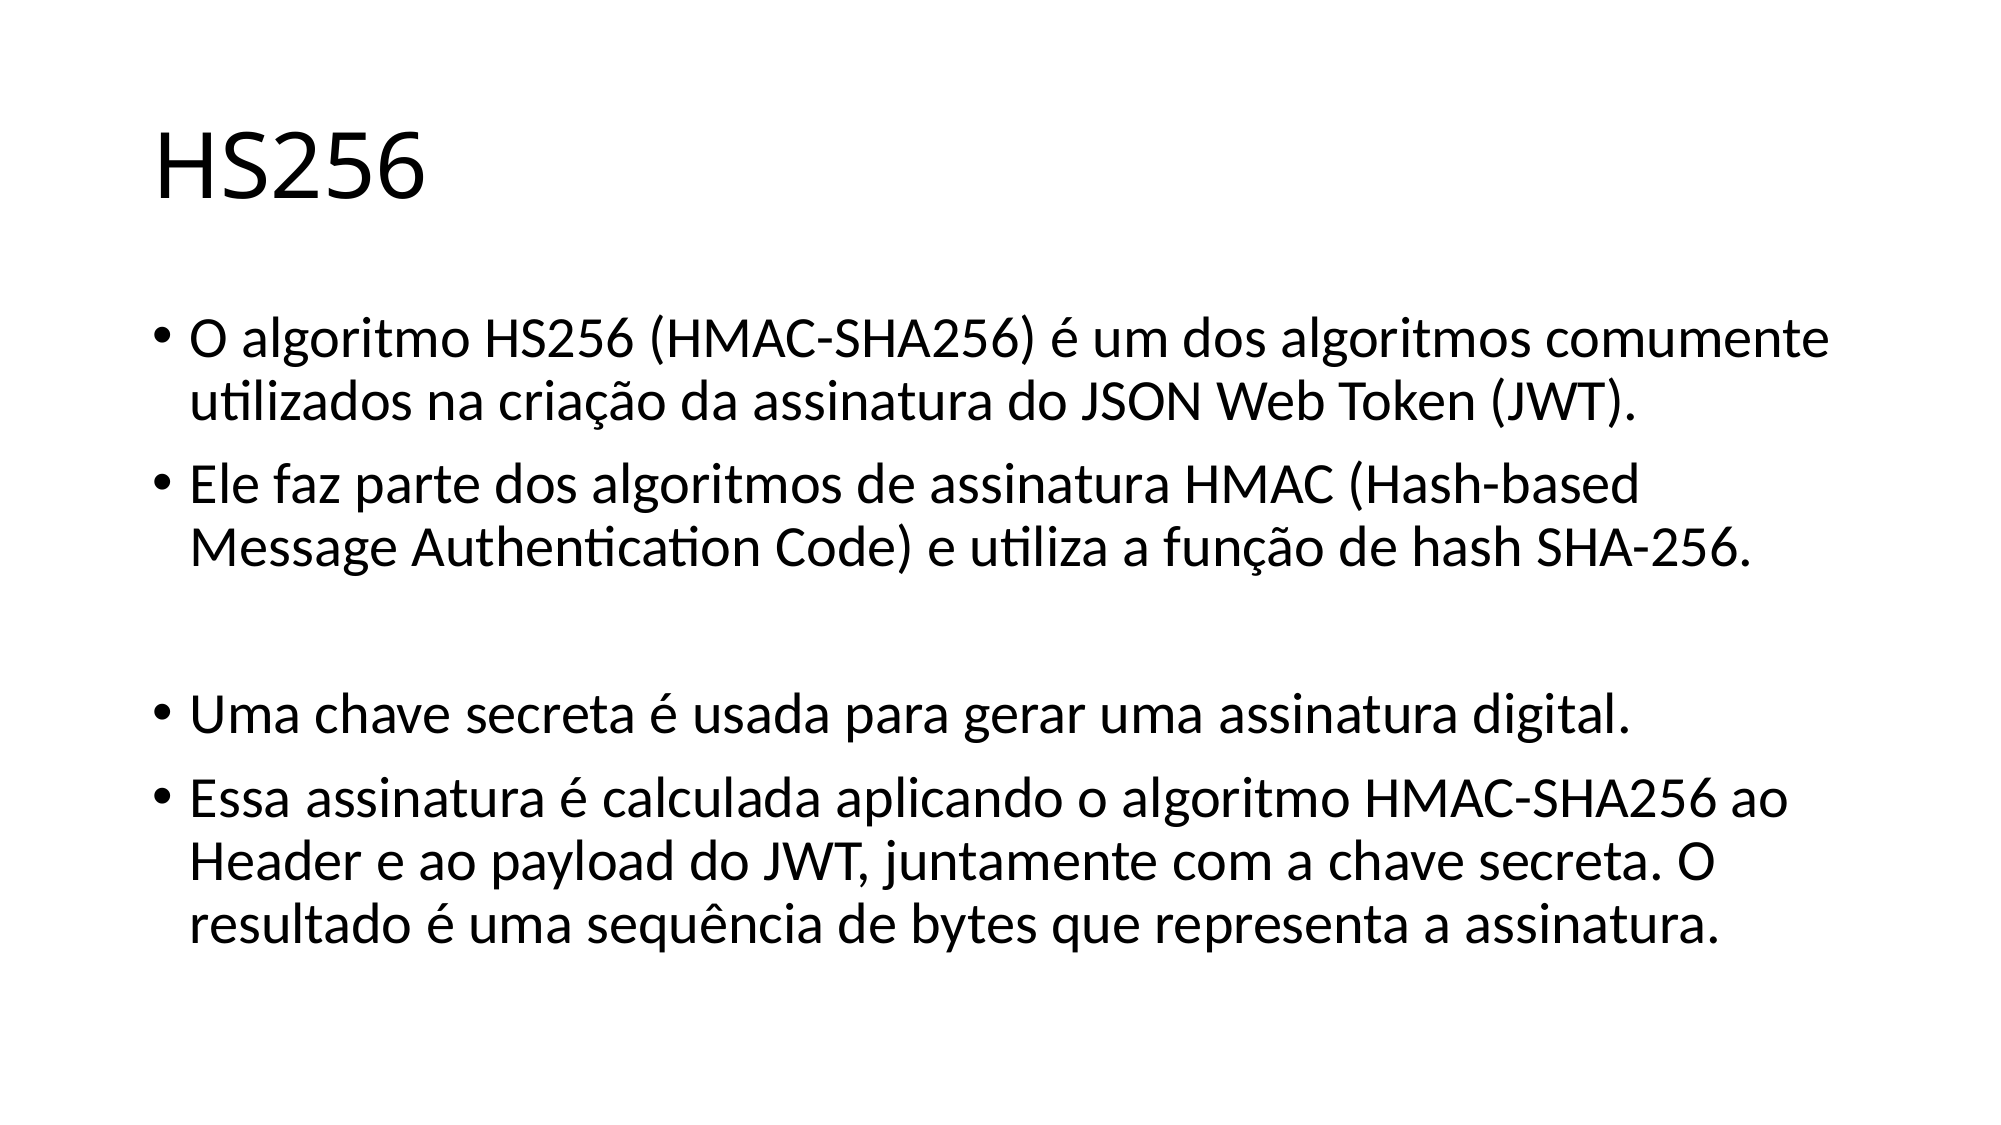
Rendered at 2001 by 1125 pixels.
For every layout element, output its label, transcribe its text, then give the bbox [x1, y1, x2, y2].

title HS256 [137, 59, 1863, 278]
list O algoritmo HS256 (HMAC-SHA256) é um dos algoritmos comumente utilizados na criação da assinatura do JSON Web Token (JWT). Ele faz parte dos algoritmos de assinatura HMAC (Hash-based Message Authentication Code) e utiliza a função de hash SHA-256. Uma chave secreta é usada para gerar uma assinatura digital. Essa assinatura é calculada aplicando o algoritmo HMAC-SHA256 ao Header e ao payload do JWT, juntamente com a chave secreta. O resultado é uma sequência de bytes que representa a assinatura. [137, 299, 1863, 1014]
